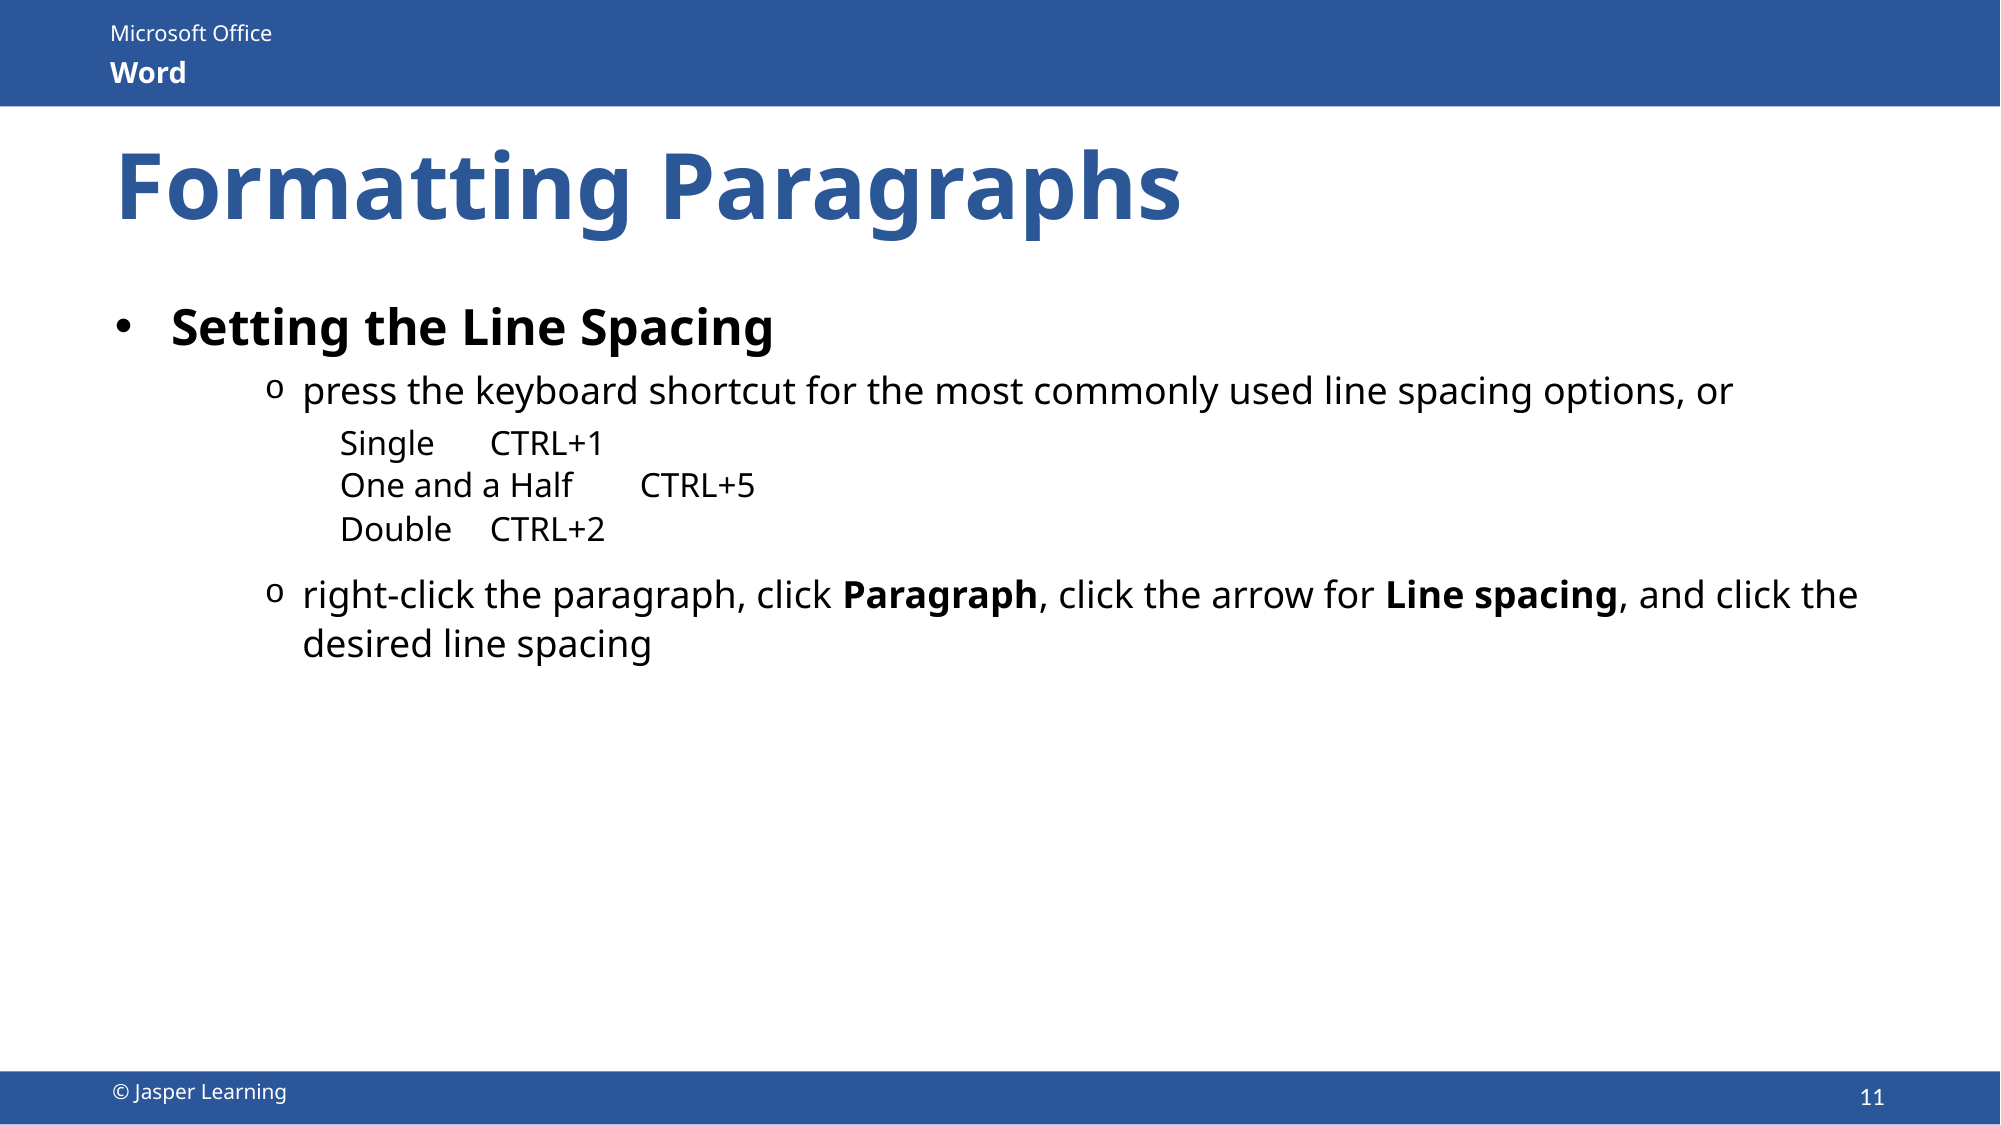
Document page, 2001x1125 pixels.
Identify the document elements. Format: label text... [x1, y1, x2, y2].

list Setting the Line Spacing press the keyboard shortcut for the most commonly used line spacing options, or Single CTRL+1 One and a Half CTRL+5 Double CTRL+2 right-click the paragraph, click Paragraph, click the arrow for Line spacing, and click the desired line spacing [99, 283, 1900, 1026]
footer © Jasper Learning [97, 1072, 773, 1114]
slide_number 11 [1433, 1065, 1900, 1125]
title Formatting Paragraphs [99, 118, 1866, 248]
